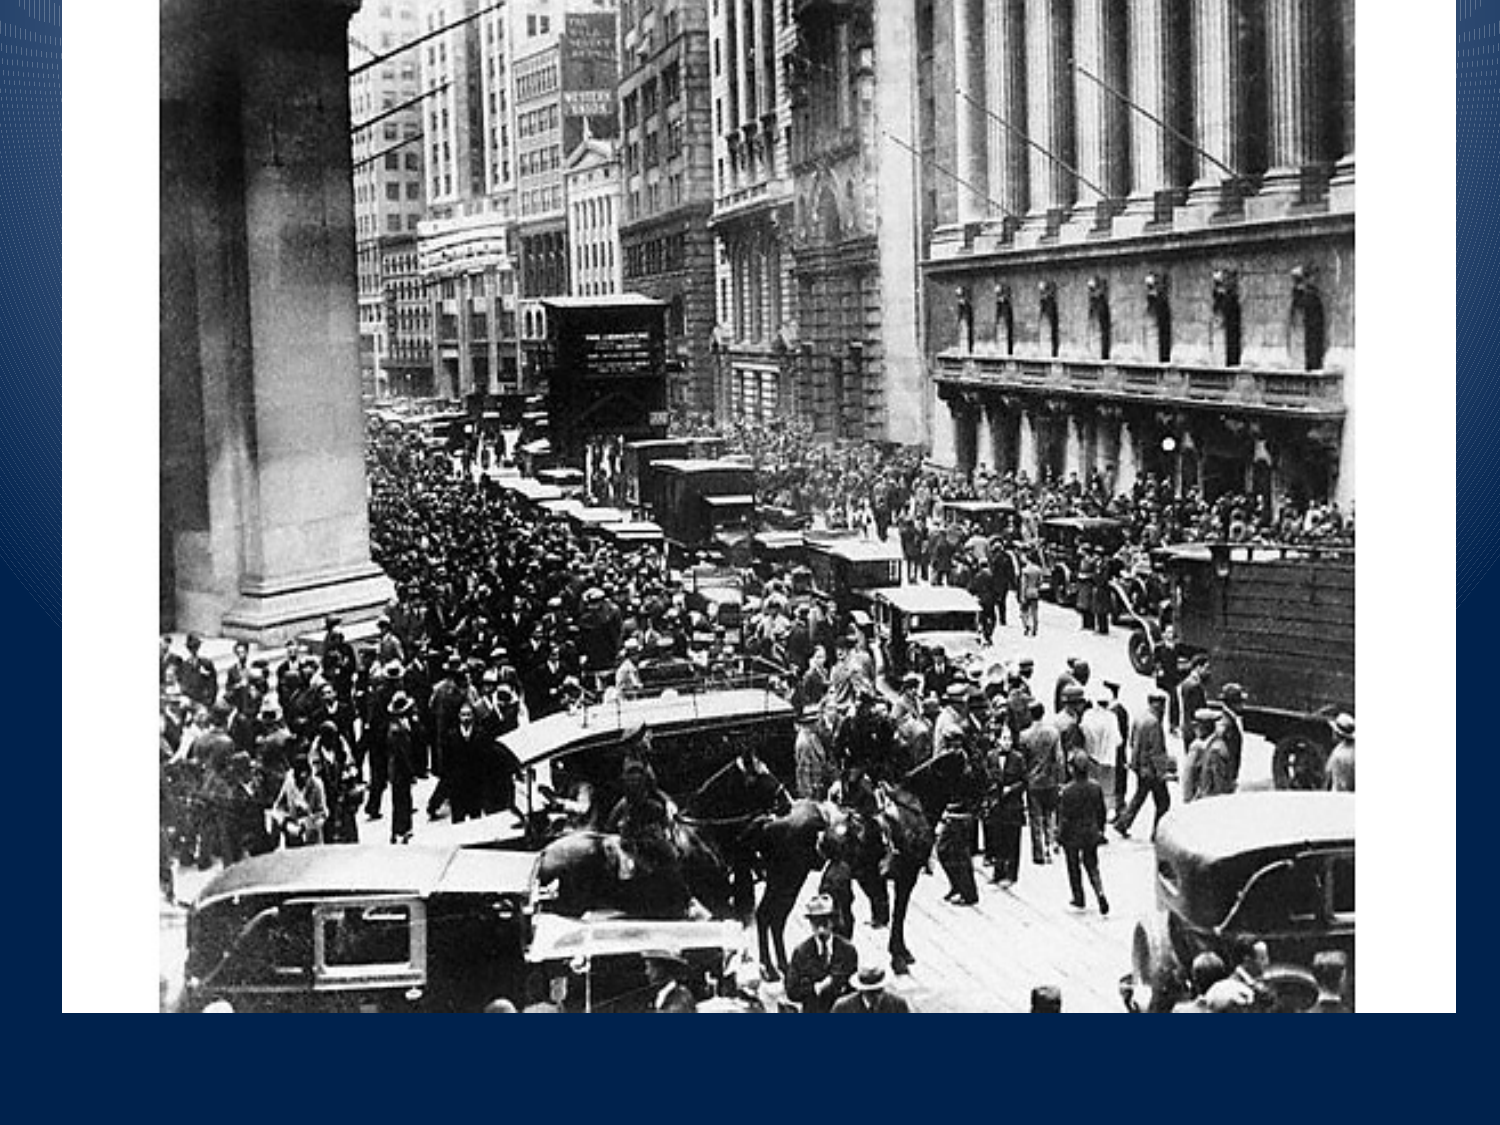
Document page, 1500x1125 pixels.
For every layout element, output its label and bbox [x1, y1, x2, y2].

picture [62, 0, 1456, 1013]
